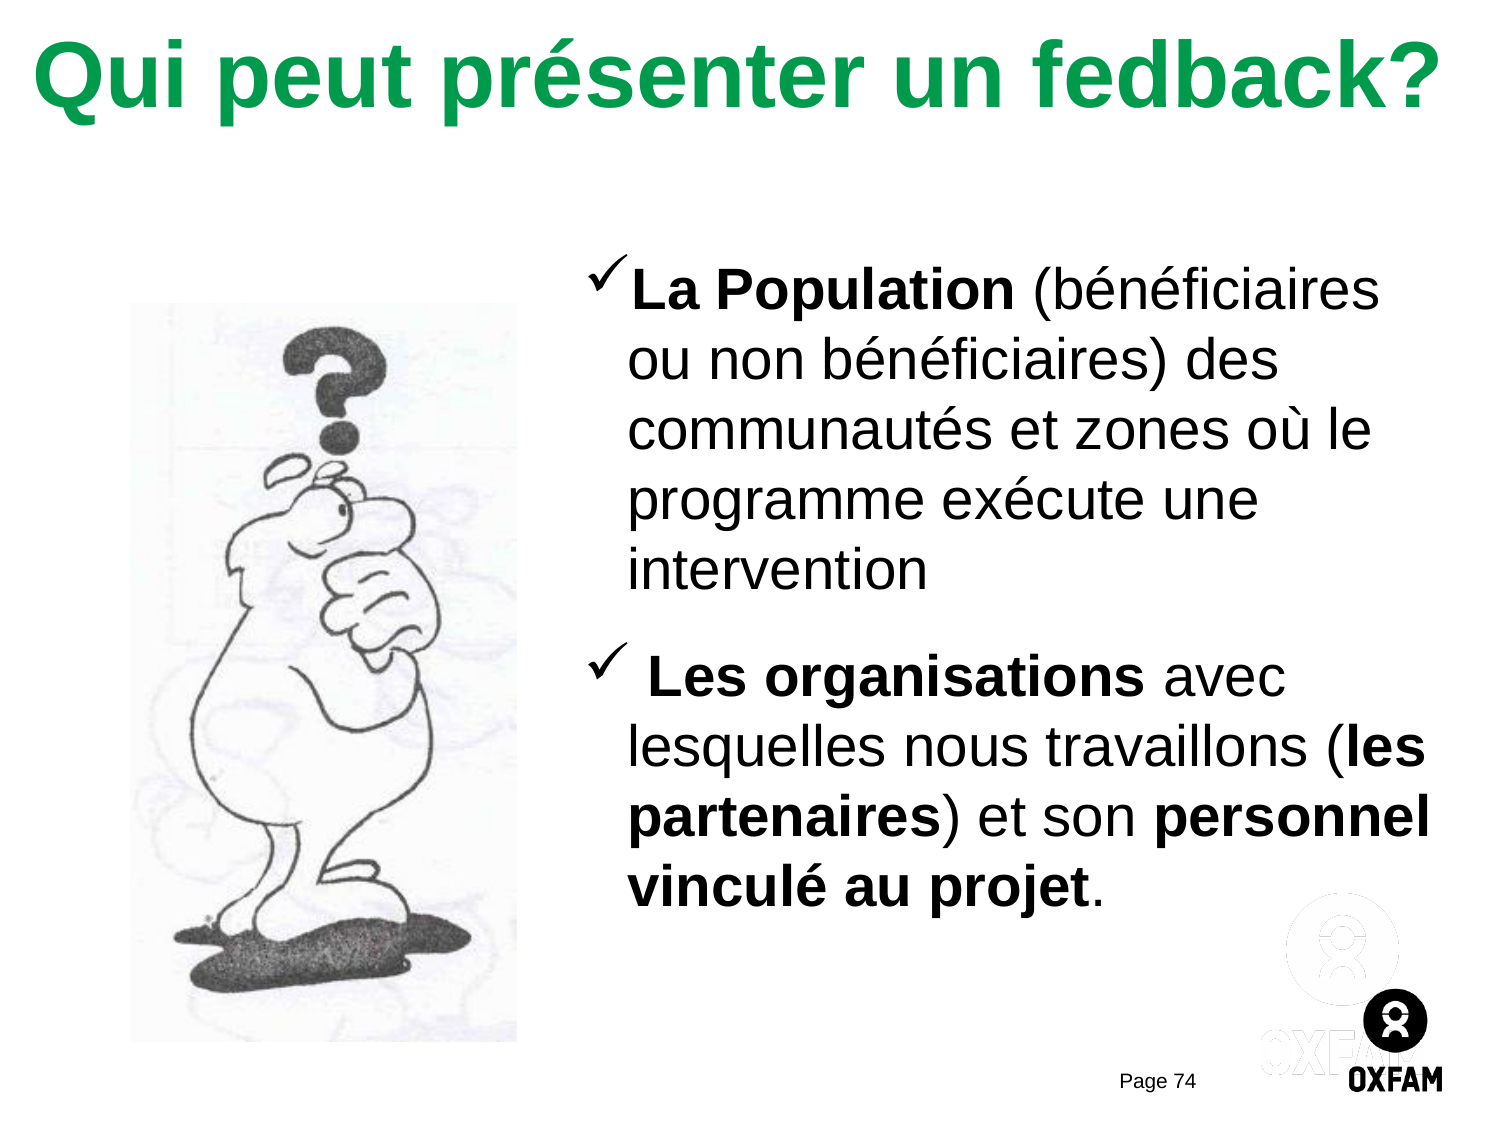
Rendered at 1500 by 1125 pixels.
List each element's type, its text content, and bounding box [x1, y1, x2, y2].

text_box La Population (bénéficiaires ou non bénéficiaires) des communautés et zones où le programme exécute une intervention Les organisations avec lesquelles nous travaillons (les partenaires) et son personnel vinculé au projet. [568, 243, 1447, 926]
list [130, 302, 518, 1043]
slide_number Page 74 [1119, 1066, 1322, 1095]
title Qui peut présenter un fedback? [29, 26, 1449, 133]
picture [1345, 985, 1445, 1095]
